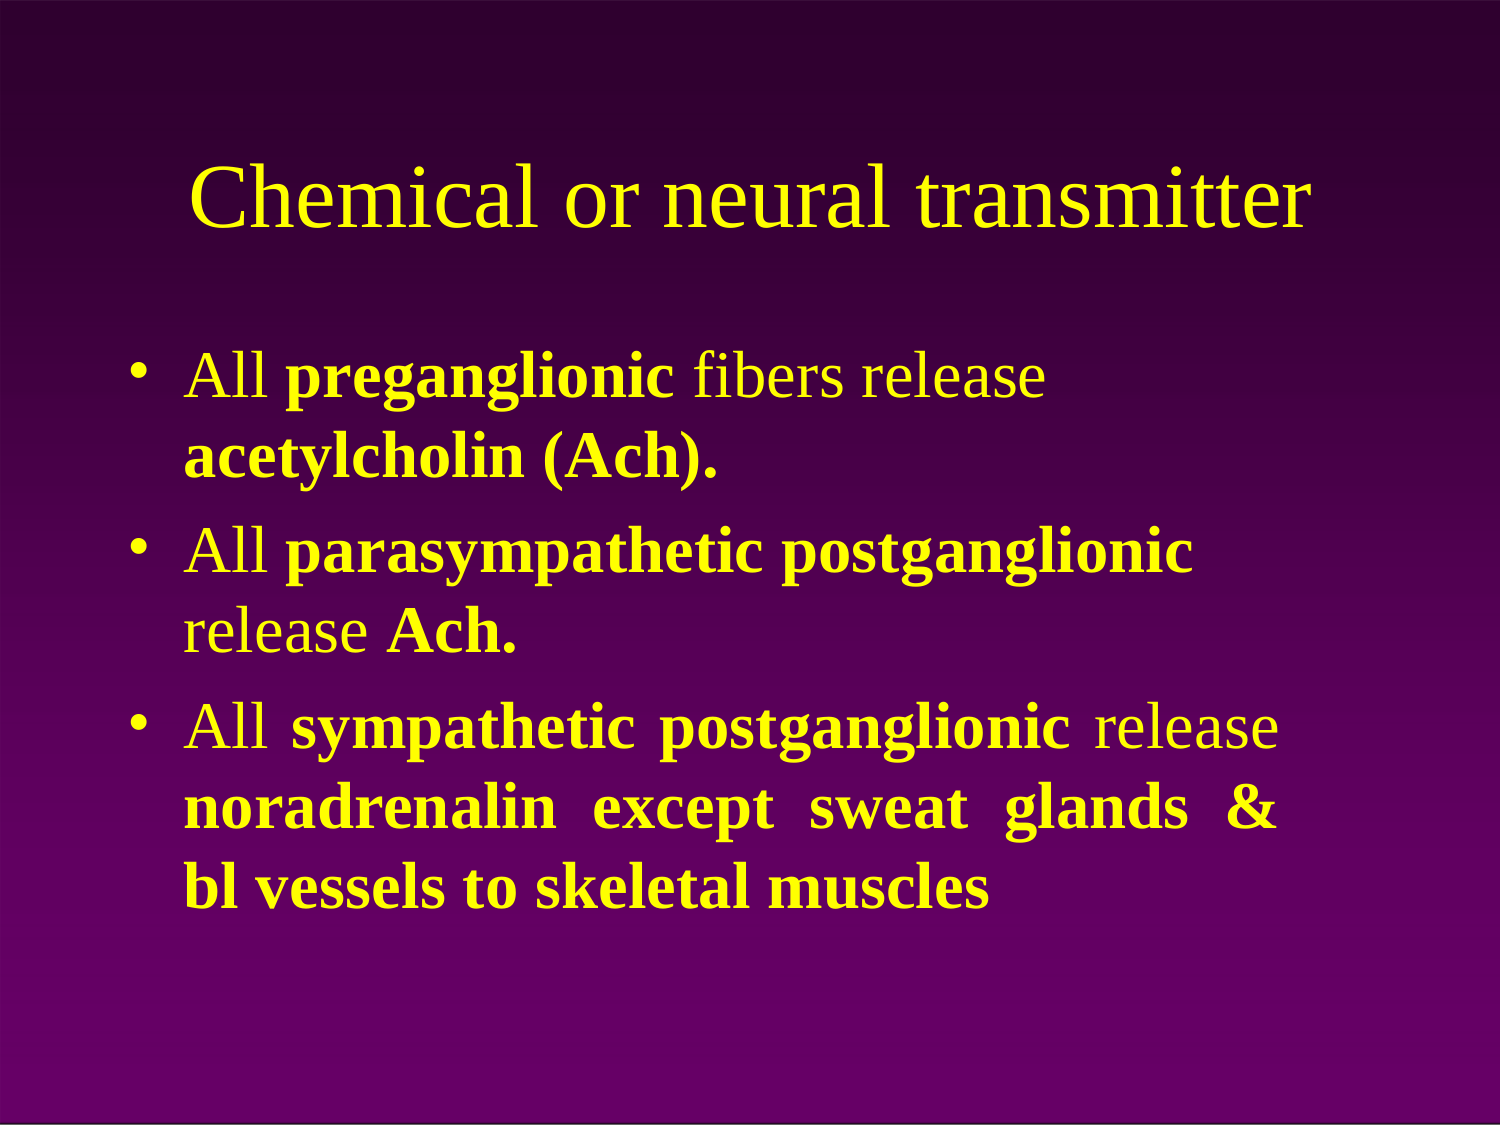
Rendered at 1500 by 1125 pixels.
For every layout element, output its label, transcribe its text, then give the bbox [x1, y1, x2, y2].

picture [0, 0, 1500, 1125]
title Chemical or neural transmitter [125, 54, 1375, 324]
text_box All preganglionic fibers release acetylcholin (Ach). All parasympathetic postganglionic release Ach. All sympathetic postganglionic release noradrenalin except sweat glands & bl vessels to skeletal muscles [125, 330, 1281, 923]
